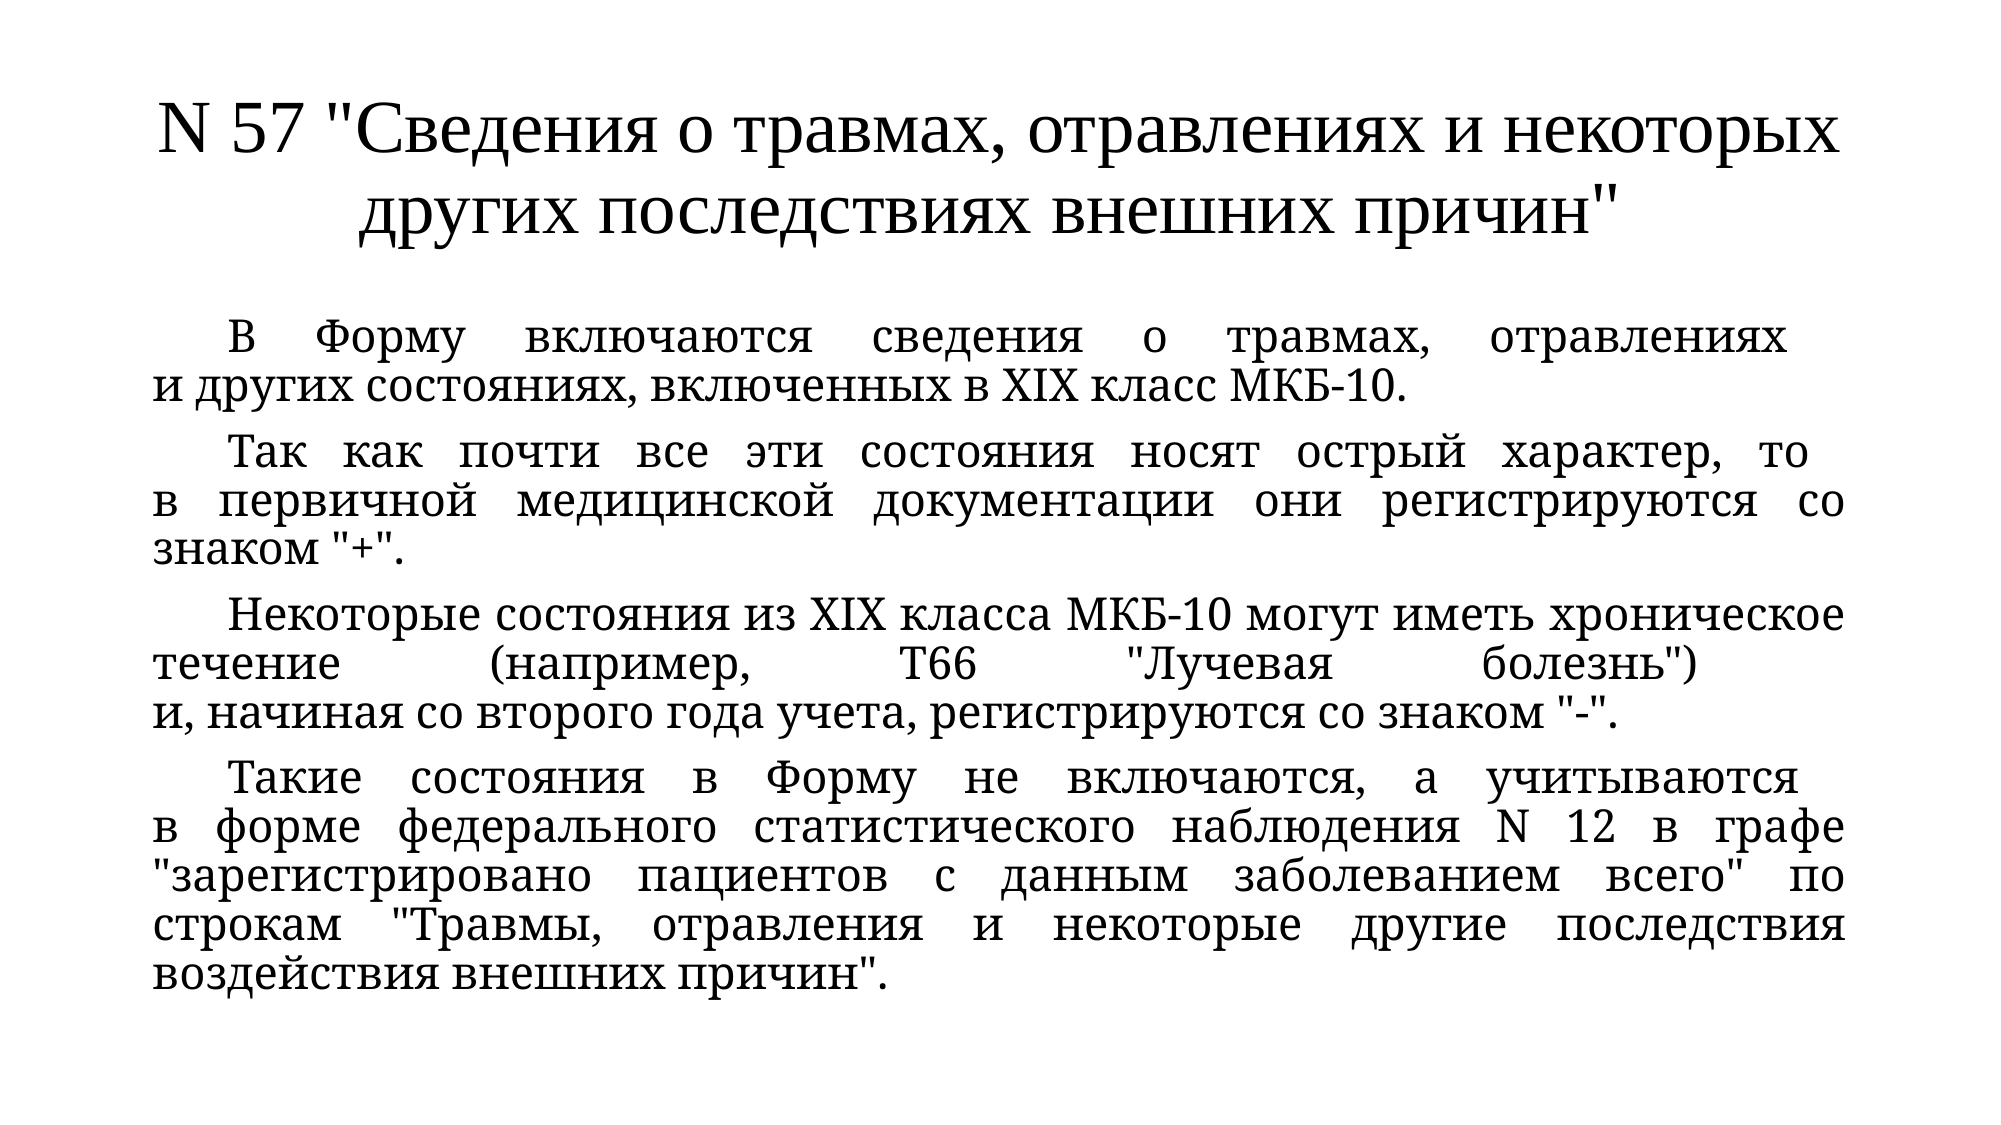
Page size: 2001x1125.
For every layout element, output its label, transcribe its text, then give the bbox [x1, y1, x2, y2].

title N 57 "Сведения о травмах, отравлениях и некоторых других последствиях внешних причин" [137, 59, 1863, 278]
list В Форму включаются сведения о травмах, отравлениях и других состояниях, включенных в XIX класс МКБ-10. Так как почти все эти состояния носят острый характер, то в первичной медицинской документации они регистрируются со знаком "+". Некоторые состояния из XIX класса МКБ-10 могут иметь хроническое течение (например, T66 "Лучевая болезнь") и, начиная со второго года учета, регистрируются со знаком "-". Такие состояния в Форму не включаются, а учитываются в форме федерального статистического наблюдения N 12 в графе "зарегистрировано пациентов с данным заболеванием всего" по строкам "Травмы, отравления и некоторые другие последствия воздействия внешних причин". [137, 299, 1863, 1014]
